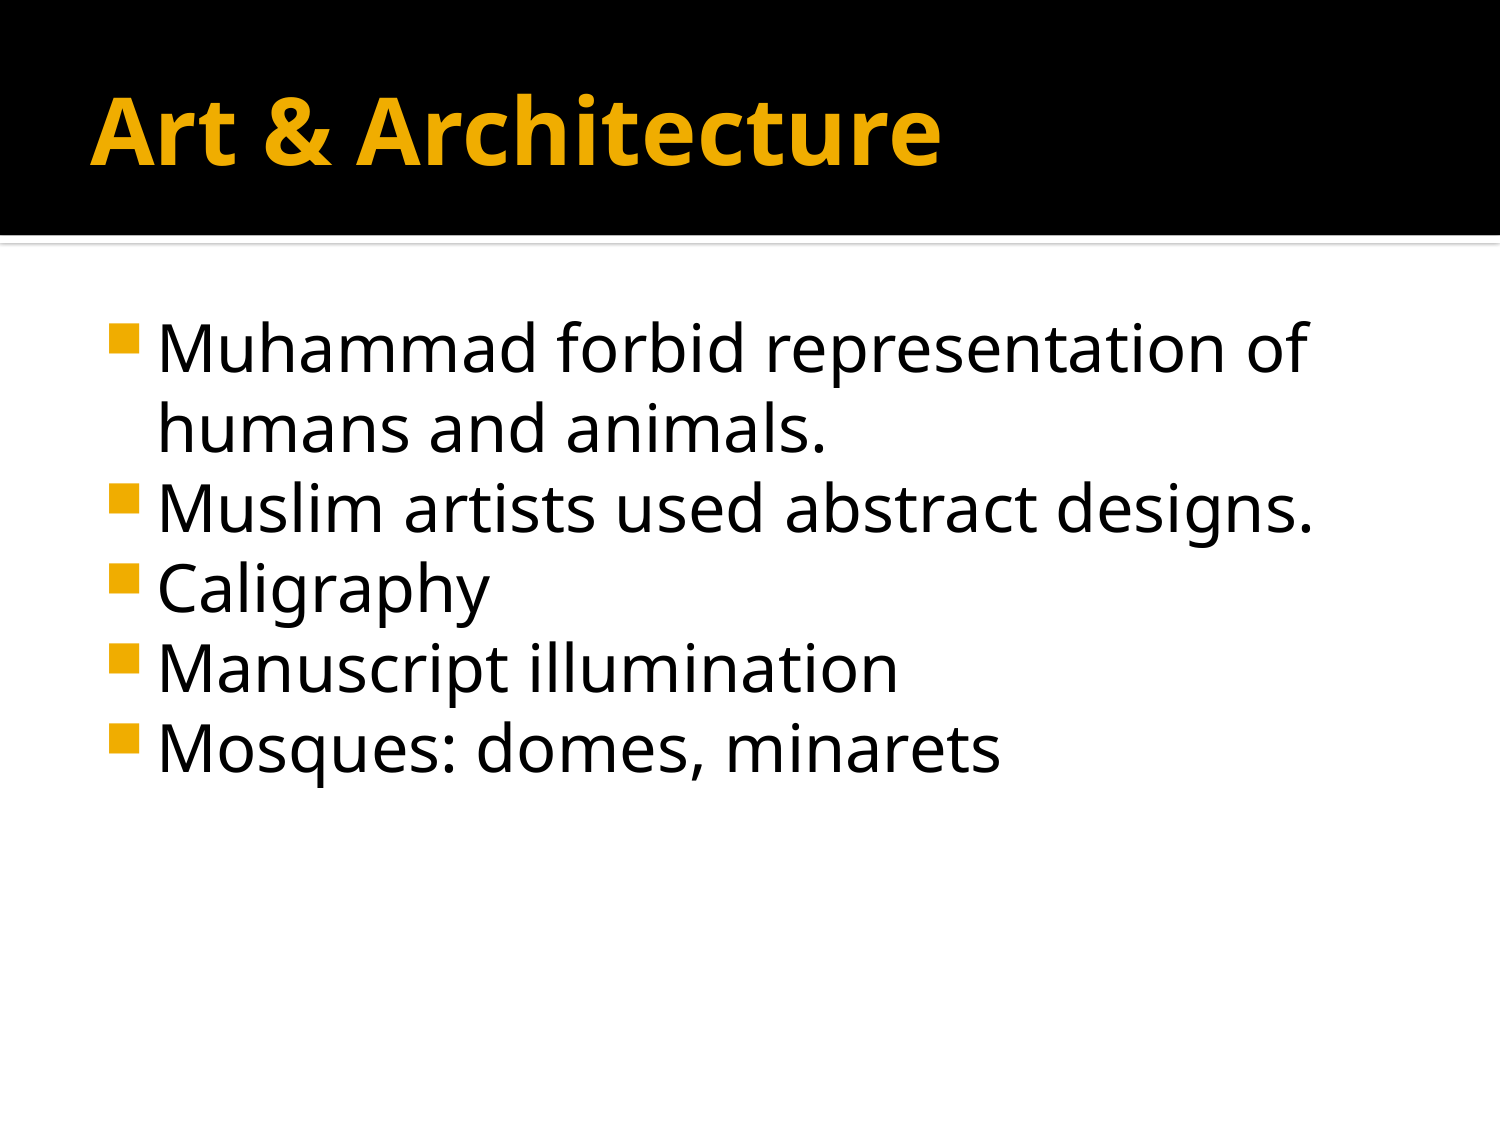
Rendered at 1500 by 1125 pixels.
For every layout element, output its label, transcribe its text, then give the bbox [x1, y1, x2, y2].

title Art & Architecture [75, 25, 1425, 231]
list Muhammad forbid representation of humans and animals. Muslim artists used abstract designs. Caligraphy Manuscript illumination Mosques: domes, minarets [75, 291, 1425, 1050]
